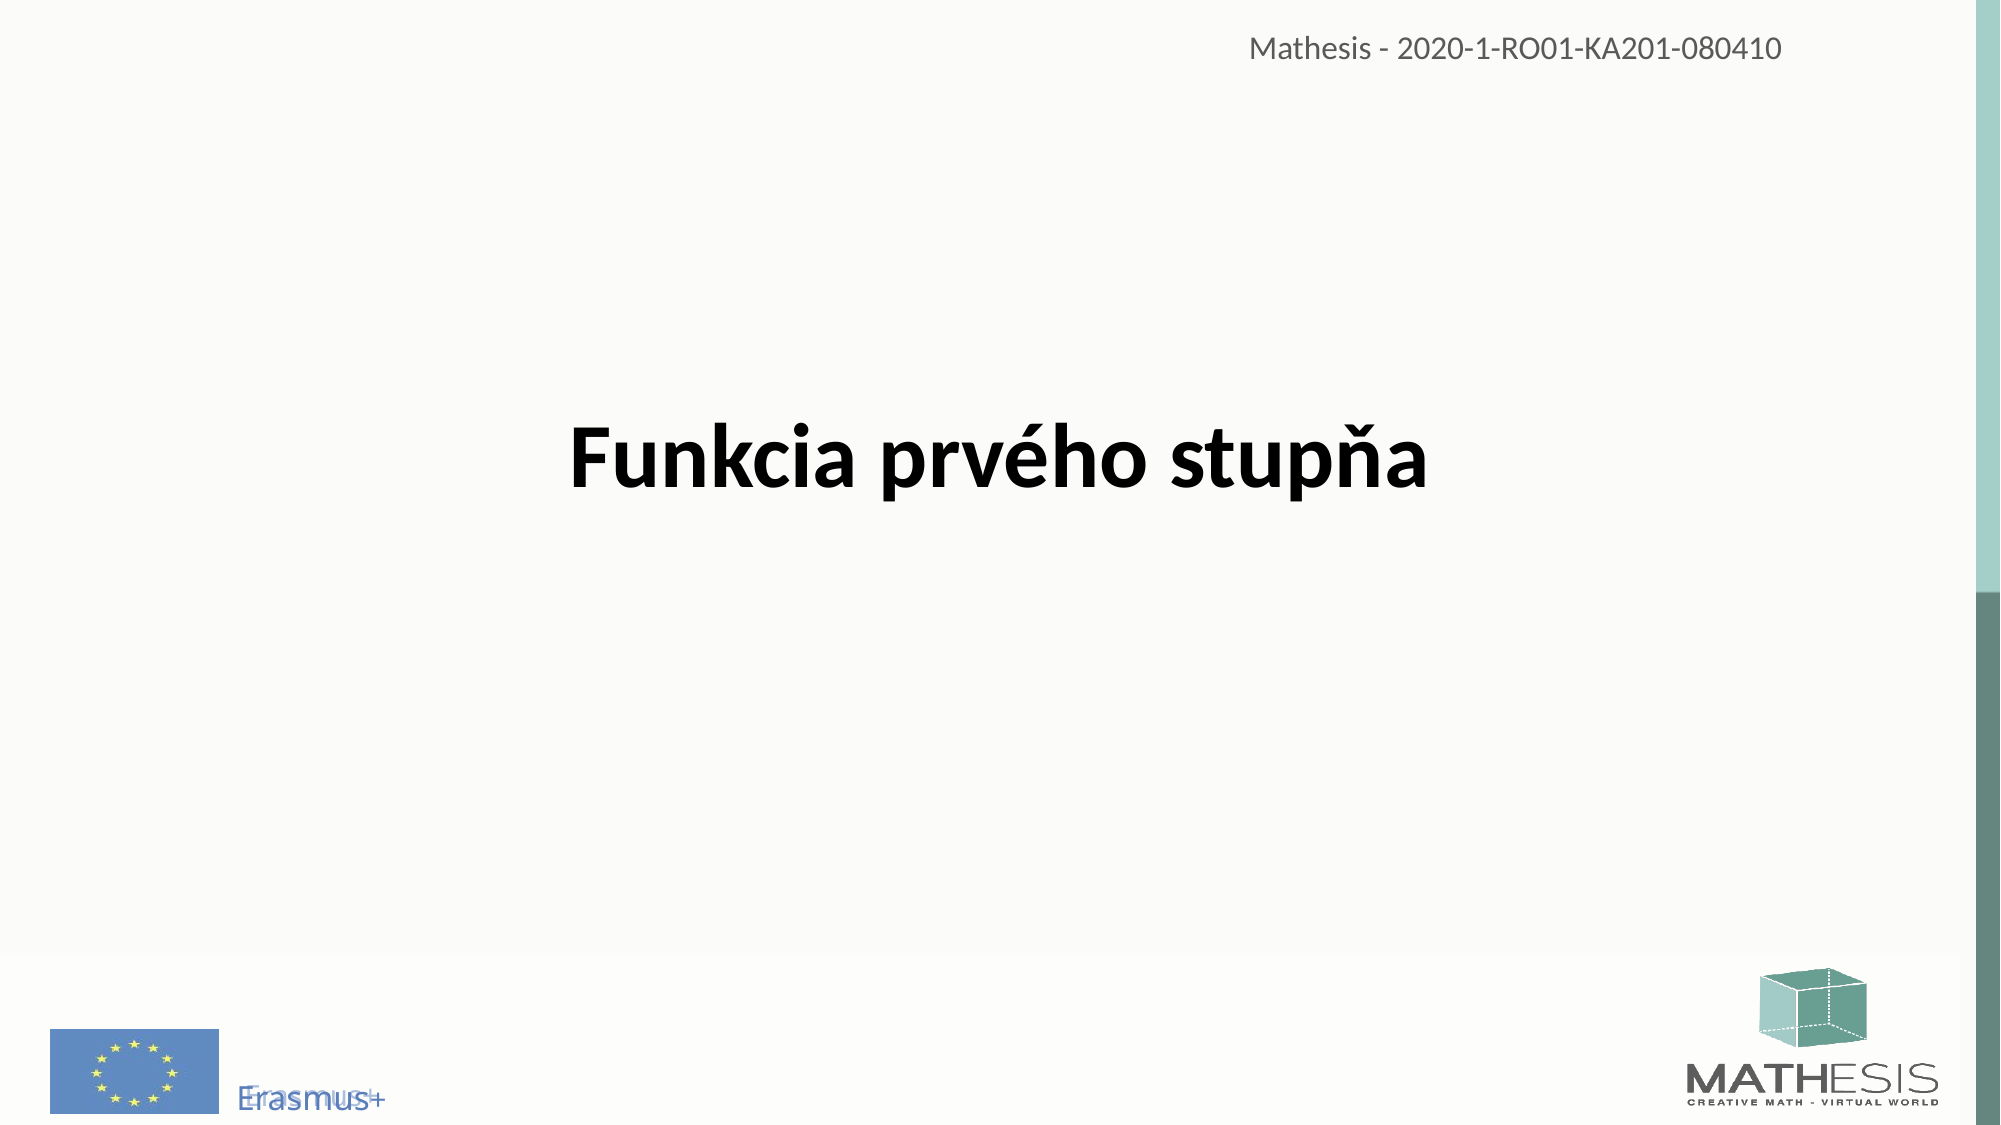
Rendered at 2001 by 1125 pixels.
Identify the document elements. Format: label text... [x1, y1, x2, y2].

text_box Δ>0 [1664, 928, 1961, 1125]
text_box Δ>0 [50, 1029, 219, 1114]
title Funkcia prvého stupňa [150, 388, 1850, 630]
text_box Δ>0 [1976, 0, 2000, 1125]
